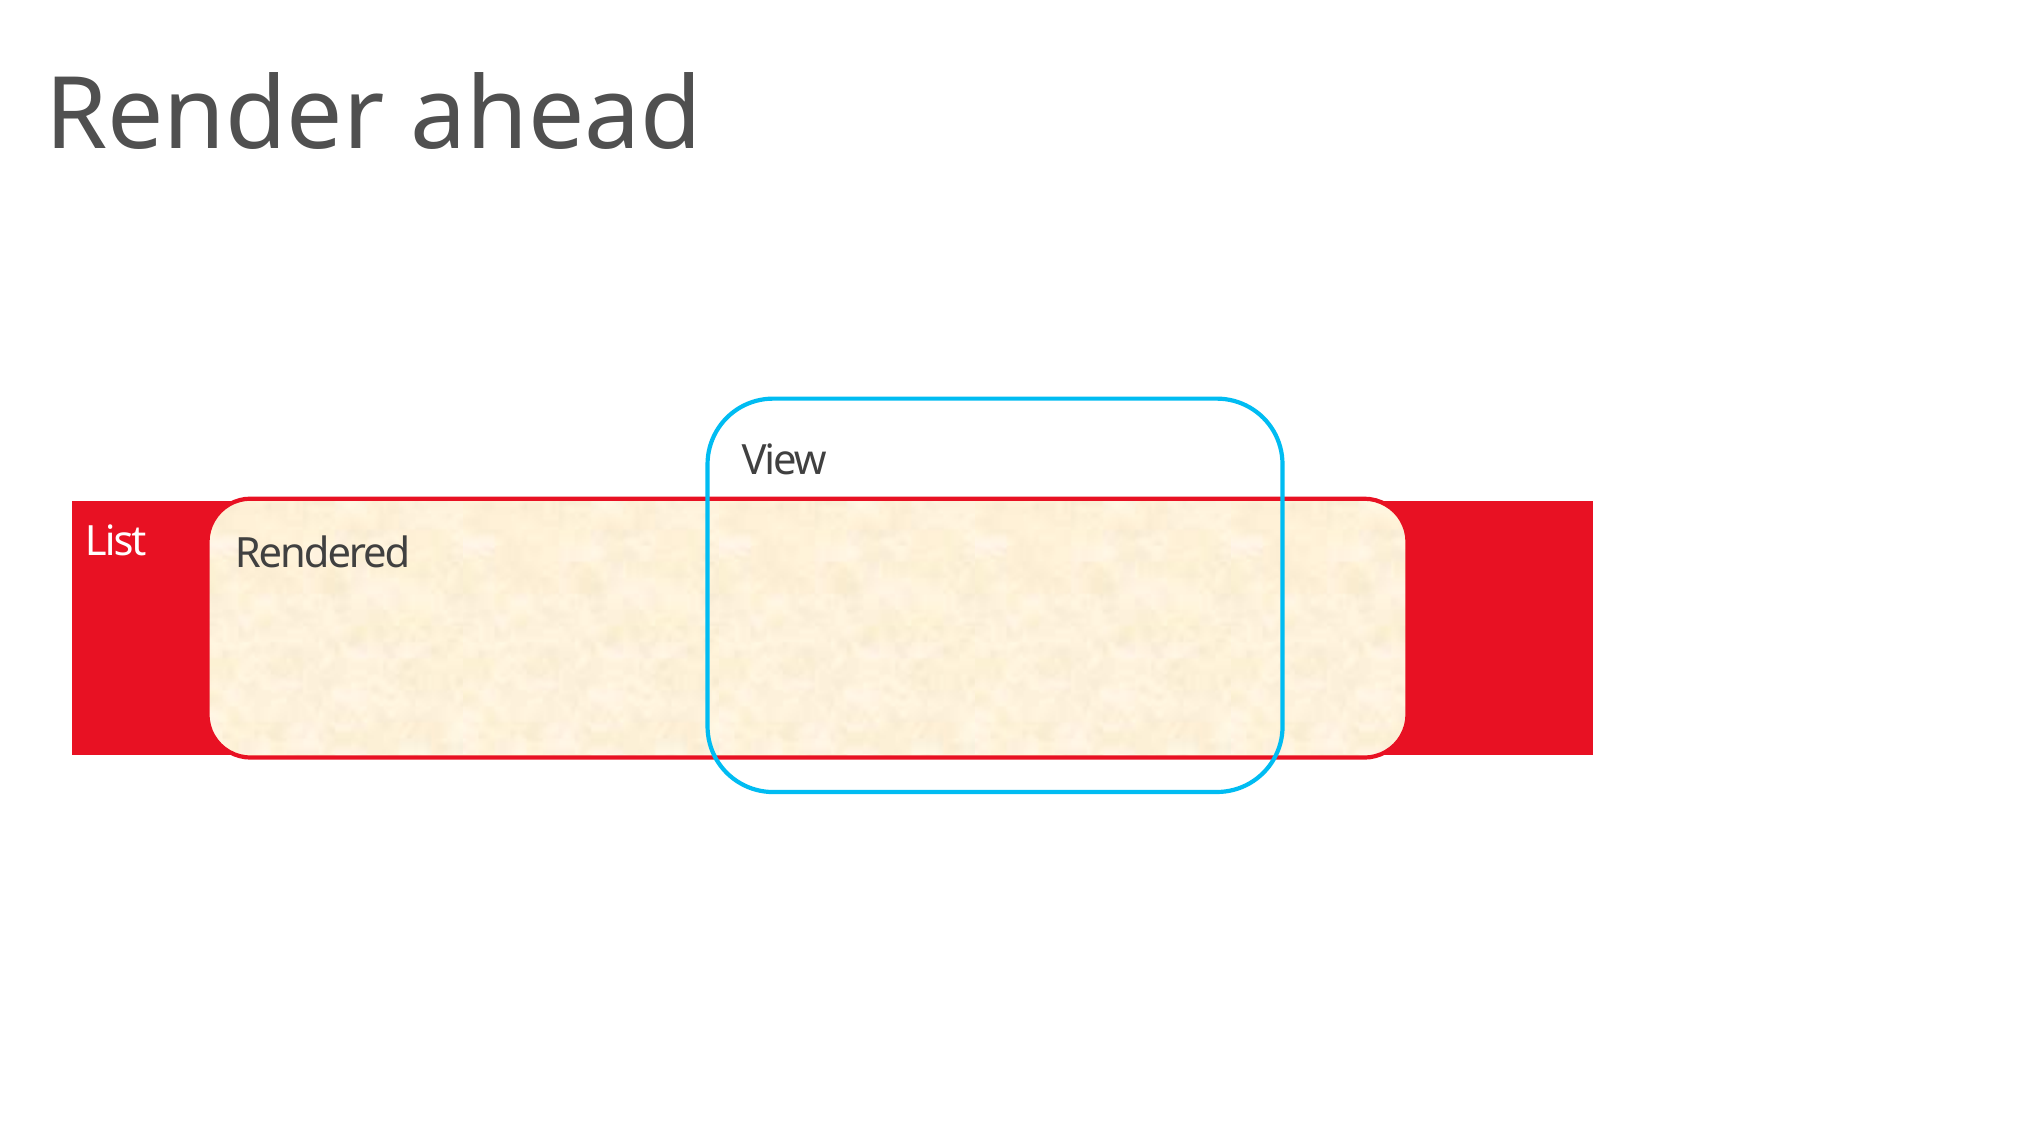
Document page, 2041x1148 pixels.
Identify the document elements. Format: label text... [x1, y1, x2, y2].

text_box Rendered [1277, 496, 1410, 760]
text_box Rendered [205, 496, 713, 760]
text_box List [68, 497, 243, 760]
title Render ahead [45, 48, 1996, 199]
text_box View [705, 396, 1285, 795]
text_box List [1372, 497, 1597, 760]
